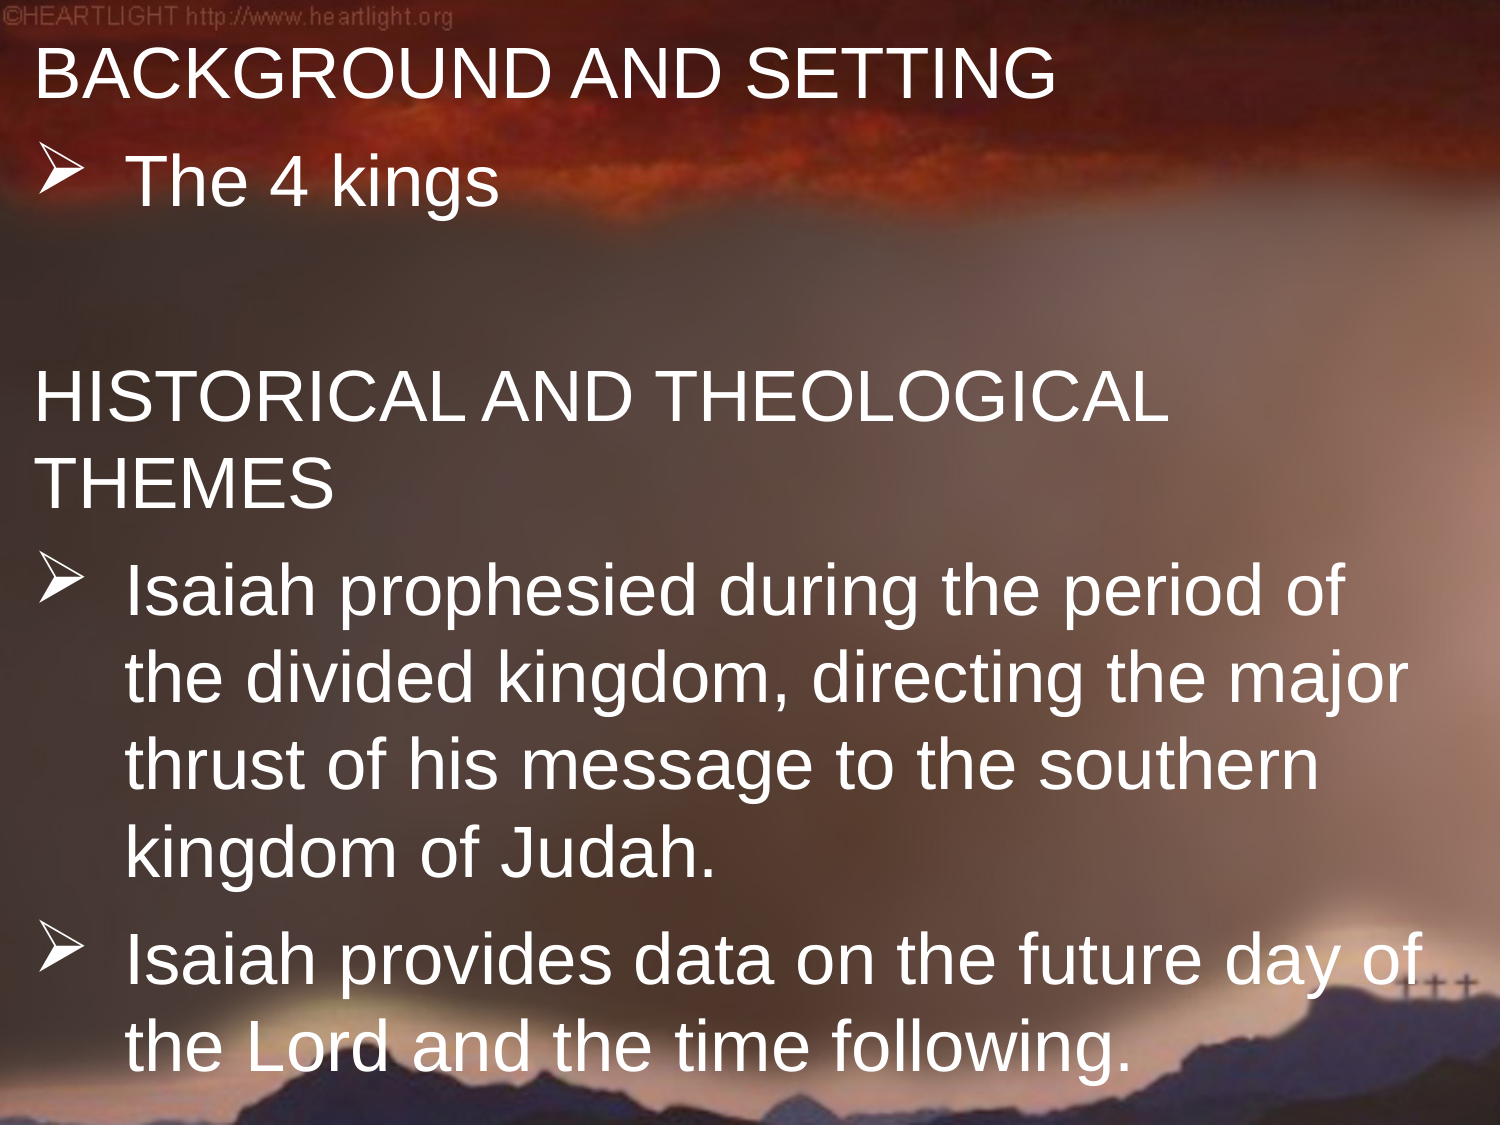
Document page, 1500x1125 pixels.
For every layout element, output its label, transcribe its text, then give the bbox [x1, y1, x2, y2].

subtitle Background and Setting The 4 kings Historical and Theological Themes Isaiah prophesied during the period of the divided kingdom, directing the major thrust of his message to the southern kingdom of Judah. Isaiah provides data on the future day of the Lord and the time following. [18, 18, 1477, 1104]
picture [0, 0, 1500, 1125]
